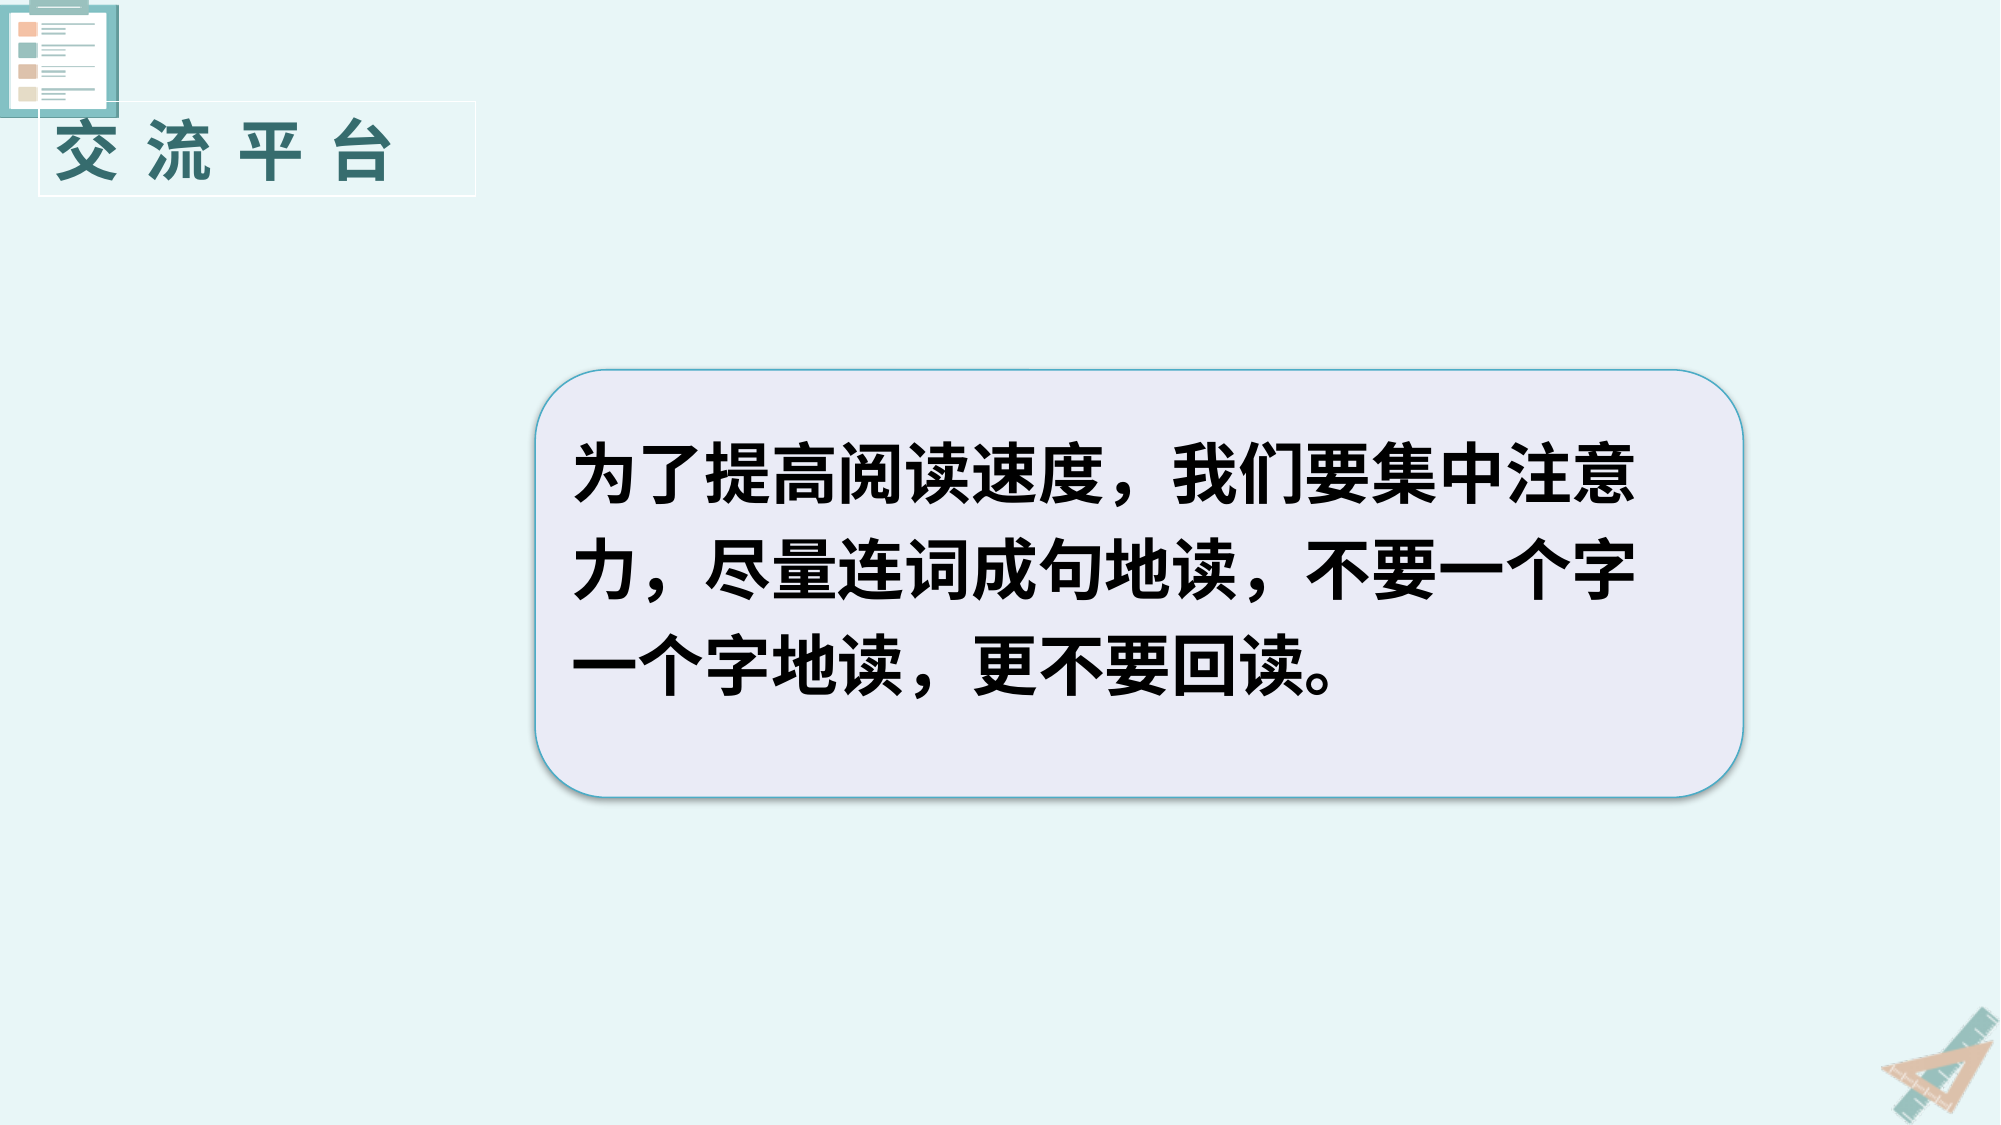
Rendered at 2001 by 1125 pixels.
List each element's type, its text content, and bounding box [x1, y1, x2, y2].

text_box [535, 369, 1744, 798]
text_box 交流平台 [38, 101, 476, 196]
picture [1881, 1006, 2000, 1125]
picture [0, 0, 119, 119]
text_box 为了提高阅读速度，我们要集中注意力，尽量连词成句地读，不要一个字一个字地读，更不要回读。 [556, 409, 1705, 712]
